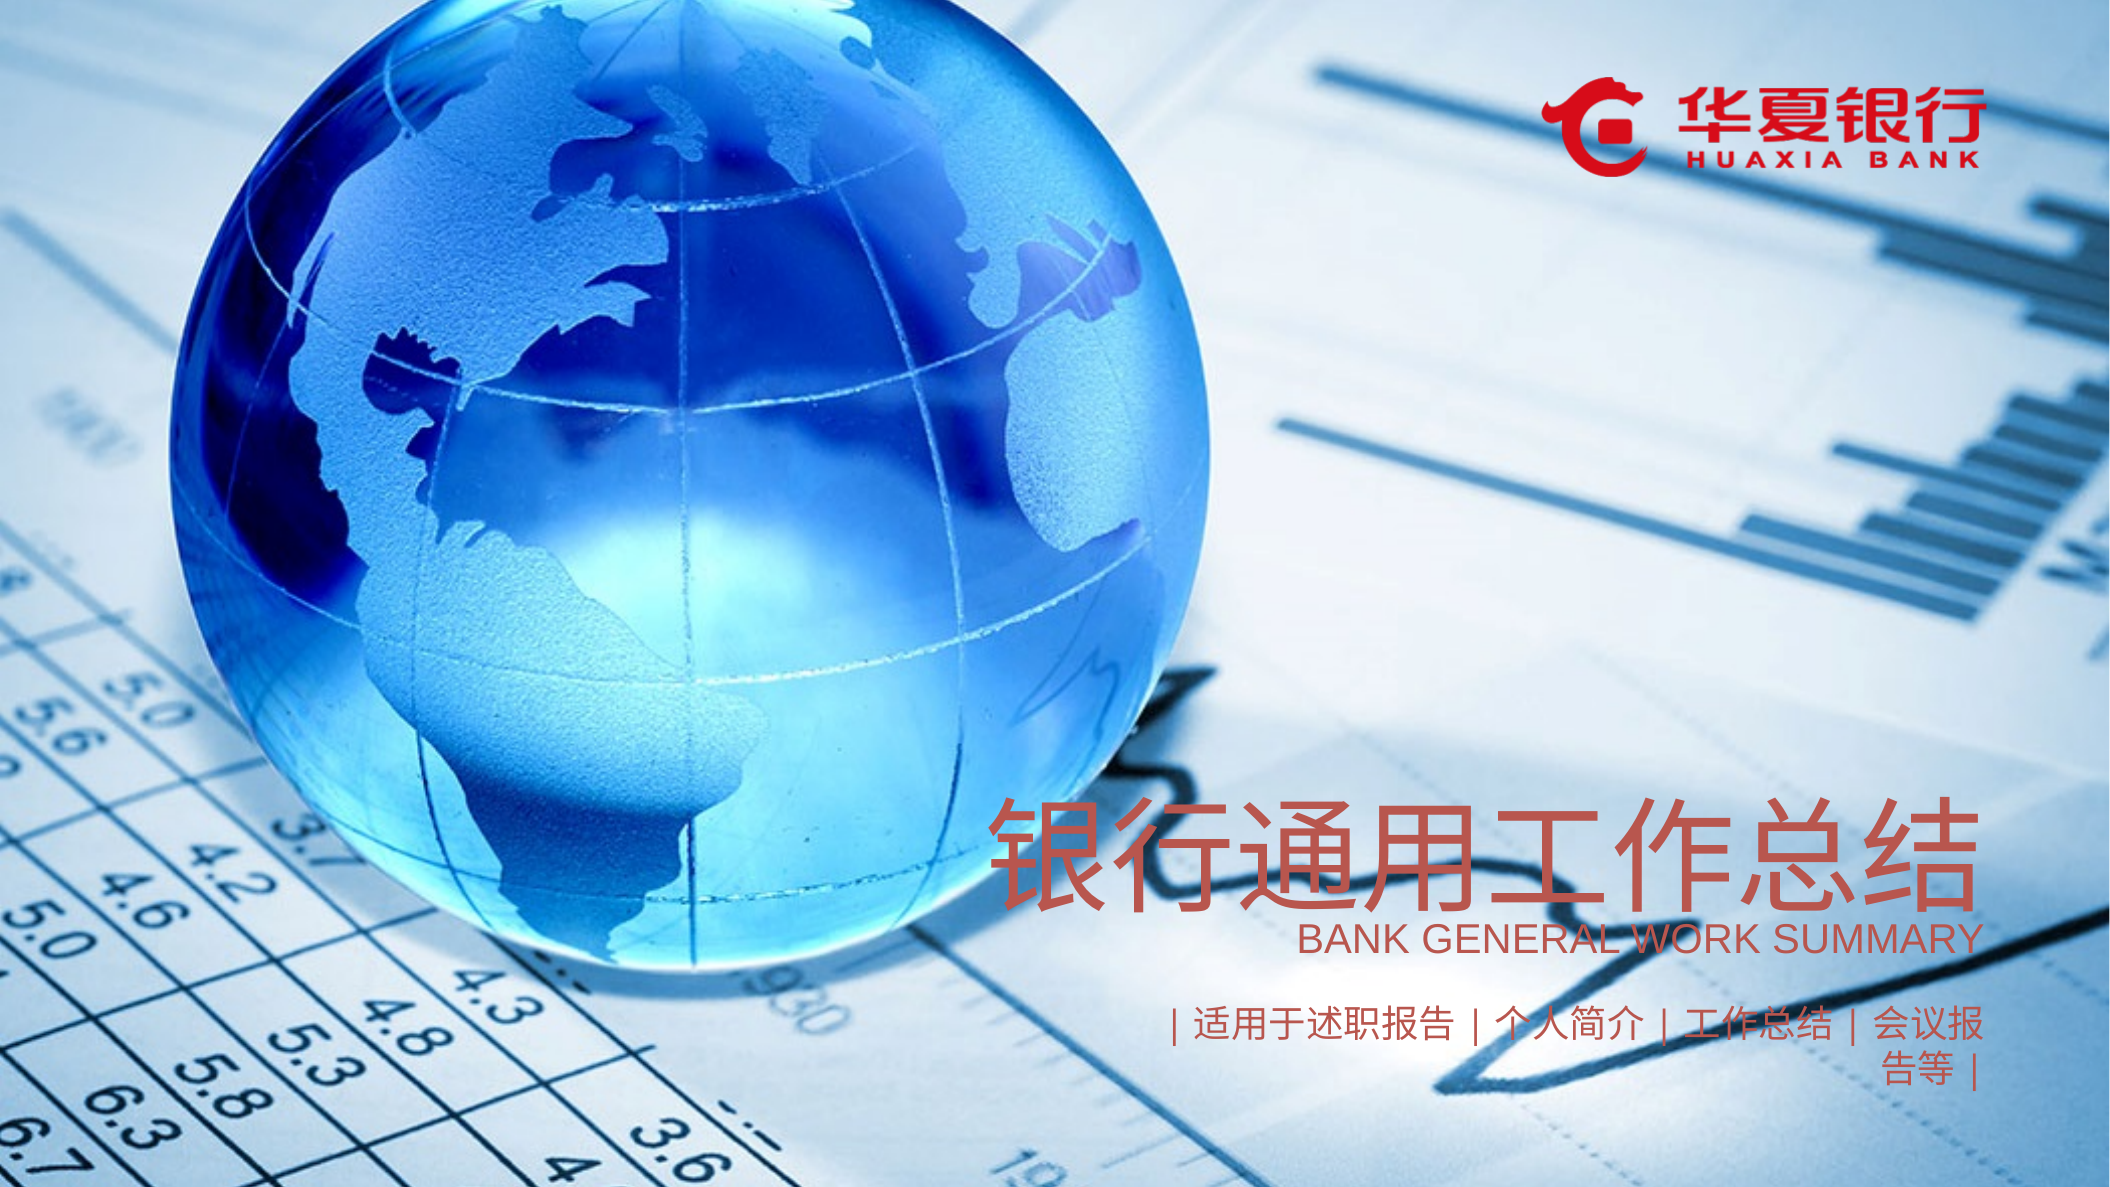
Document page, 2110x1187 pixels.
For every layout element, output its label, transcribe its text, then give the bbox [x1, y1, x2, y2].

text_box [0, 0, 2110, 1187]
picture [1515, 58, 2013, 196]
text_box BANK GENERAL WORK SUMMARY [1220, 936, 2000, 969]
text_box 银行通用工作总结 [936, 770, 2000, 936]
text_box |适用于述职报告|个人简介|工作总结|会议报告等| [1143, 993, 2000, 1098]
